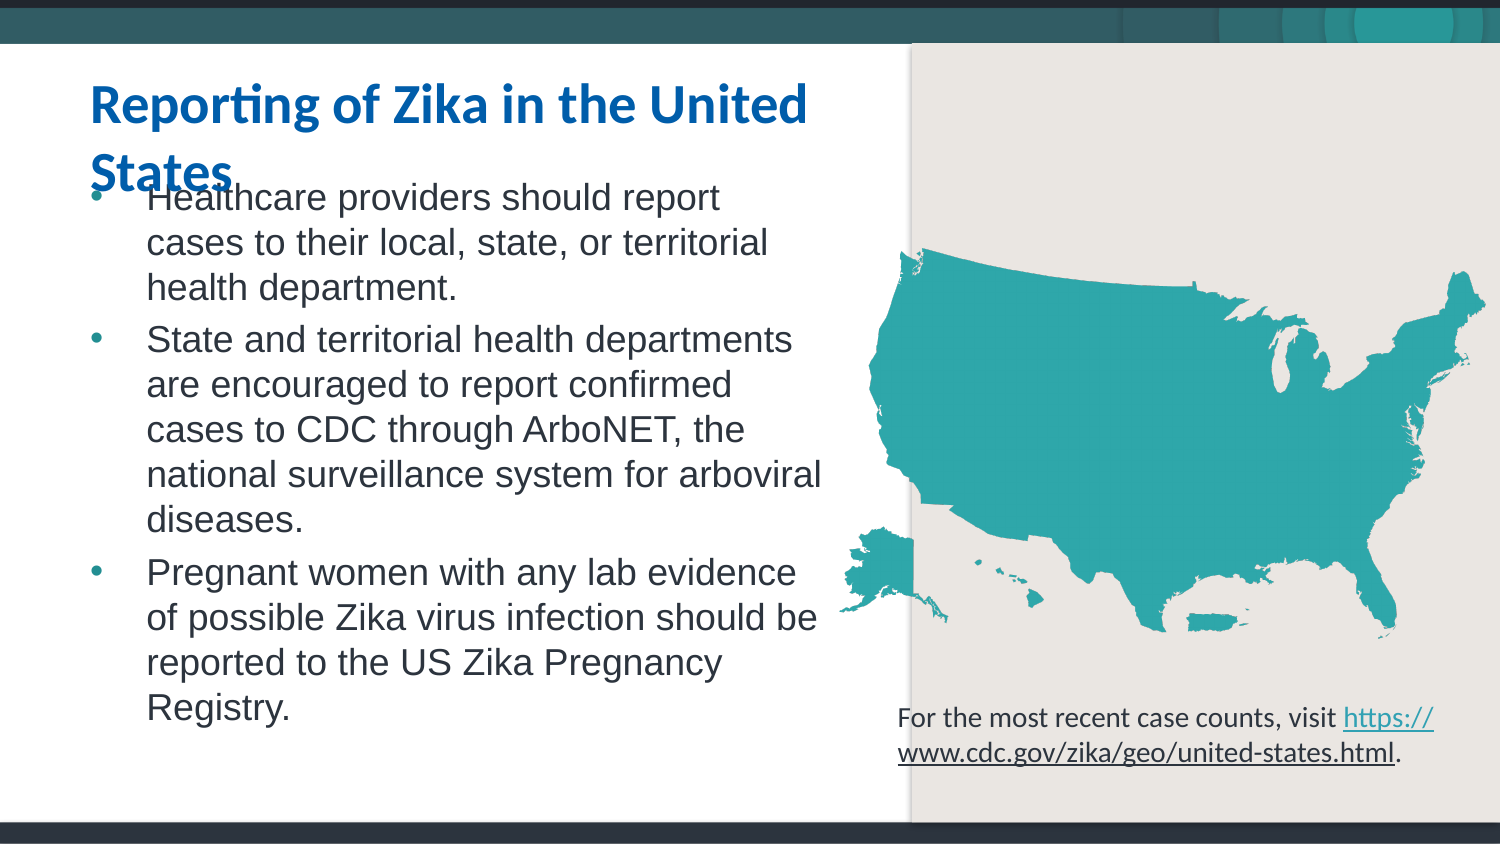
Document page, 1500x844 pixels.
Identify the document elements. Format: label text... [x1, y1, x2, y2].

title Reporting of Zika in the United States [75, 59, 940, 211]
picture [0, 0, 1500, 44]
text_box For the most recent case counts, visit https://www.cdc.gov/zika/geo/united-states.html. [882, 691, 1486, 776]
list Healthcare providers should report cases to their local, state, or territorial health department. State and territorial health departments are encouraged to report confirmed cases to CDC through ArboNET, the national surveillance system for arboviral diseases. Pregnant women with any lab evidence of possible Zika virus infection should be reported to the US Zika Pregnancy Registry. [75, 211, 840, 775]
picture [839, 248, 1486, 639]
